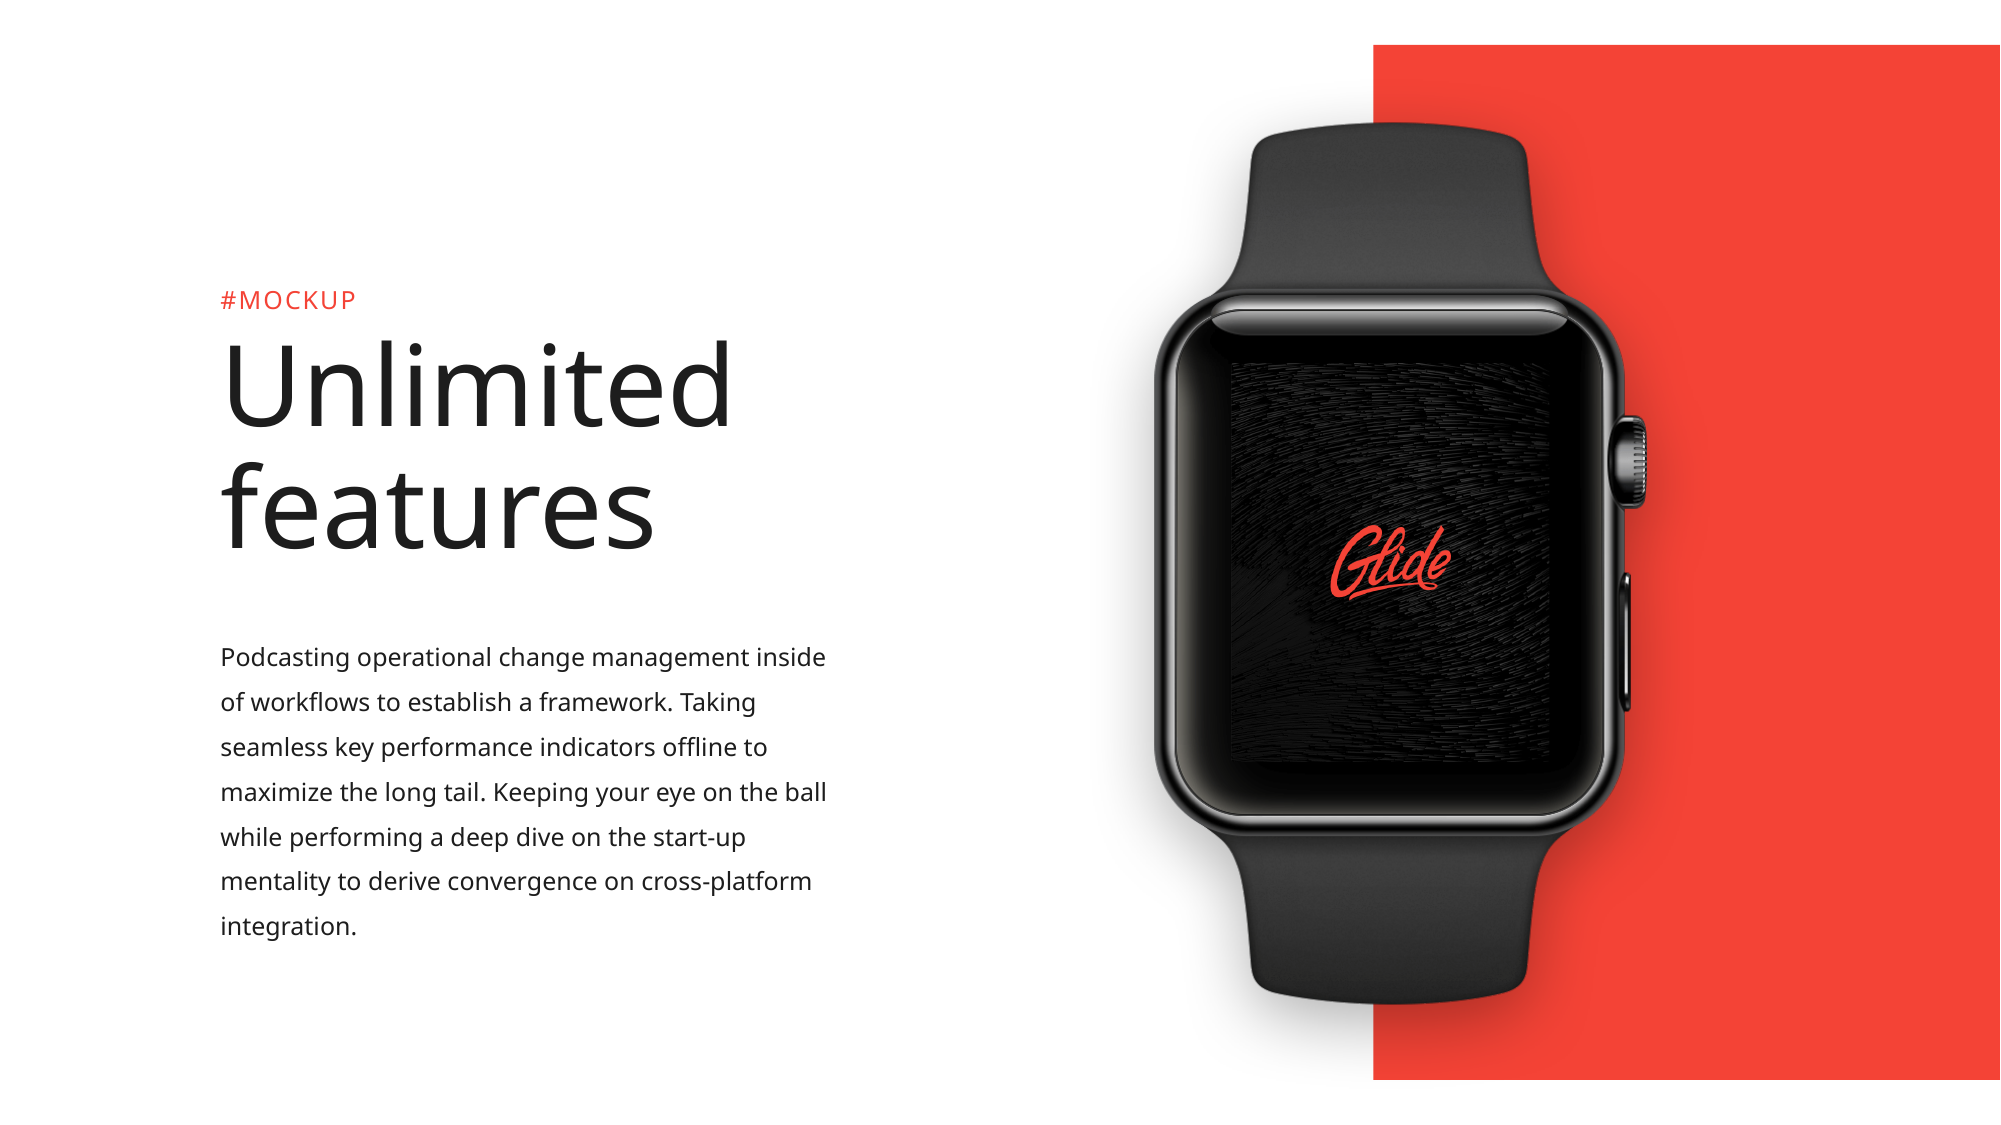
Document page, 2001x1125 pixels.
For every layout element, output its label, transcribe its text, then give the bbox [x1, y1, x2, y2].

picture [1130, 81, 1649, 1044]
text_box Podcasting operational change management inside of workflows to establish a framework. Taking seamless key performance indicators offline to maximize the long tail. Keeping your eye on the ball while performing a deep dive on the start-up mentality to derive convergence on cross-platform integration. [220, 626, 835, 941]
text_box #MOCKUP [220, 278, 518, 315]
text_box [1372, 98, 1673, 1081]
text_box Unlimited features [220, 329, 795, 573]
text_box [1372, 76, 1613, 81]
text_box [1372, 44, 2000, 1081]
